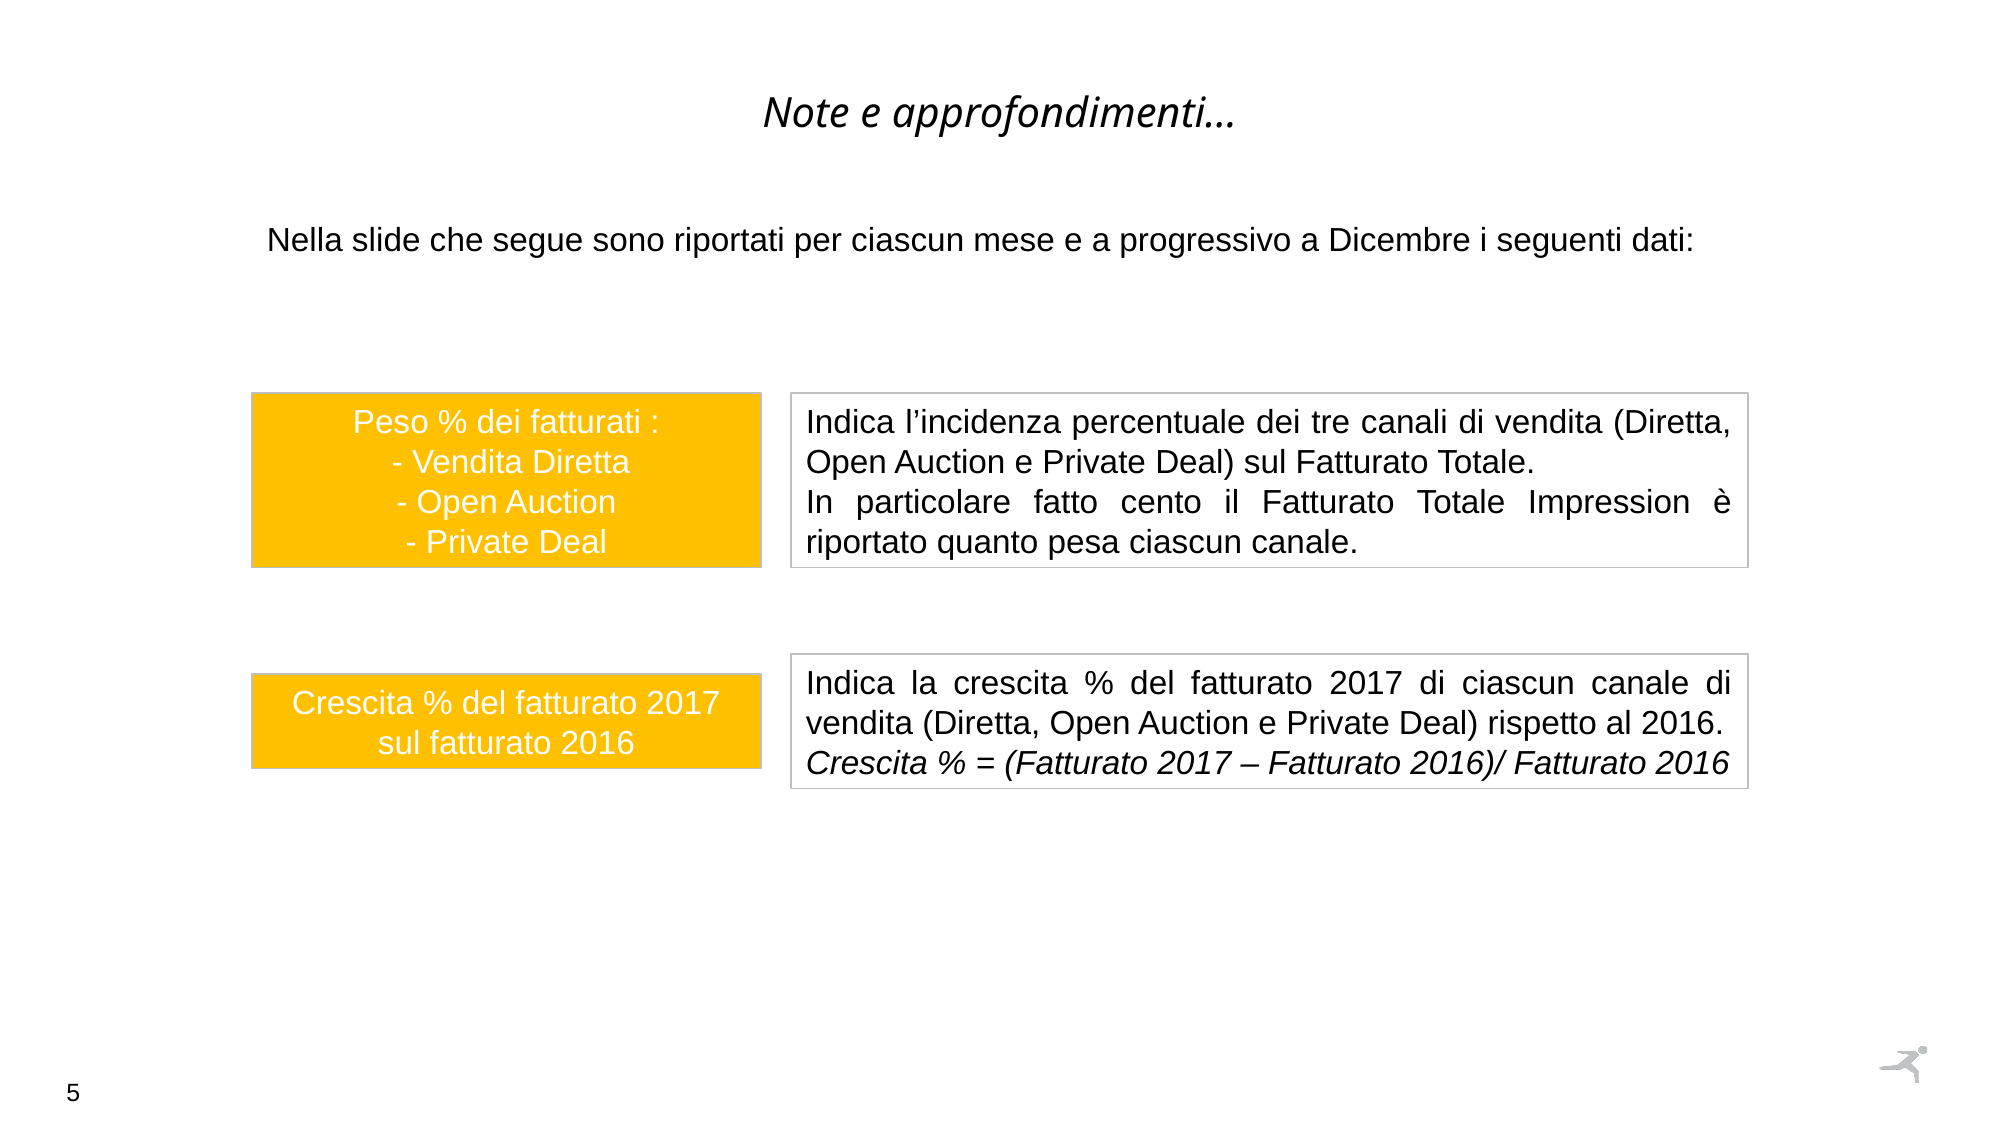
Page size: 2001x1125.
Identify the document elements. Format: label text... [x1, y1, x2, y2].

text_box Nella slide che segue sono riportati per ciascun mese e a progressivo a Dicembre i seguenti dati: [251, 210, 1749, 266]
text_box Note e approfondimenti… [314, 78, 1686, 165]
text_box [251, 391, 1749, 810]
slide_number 5 [0, 1061, 96, 1122]
